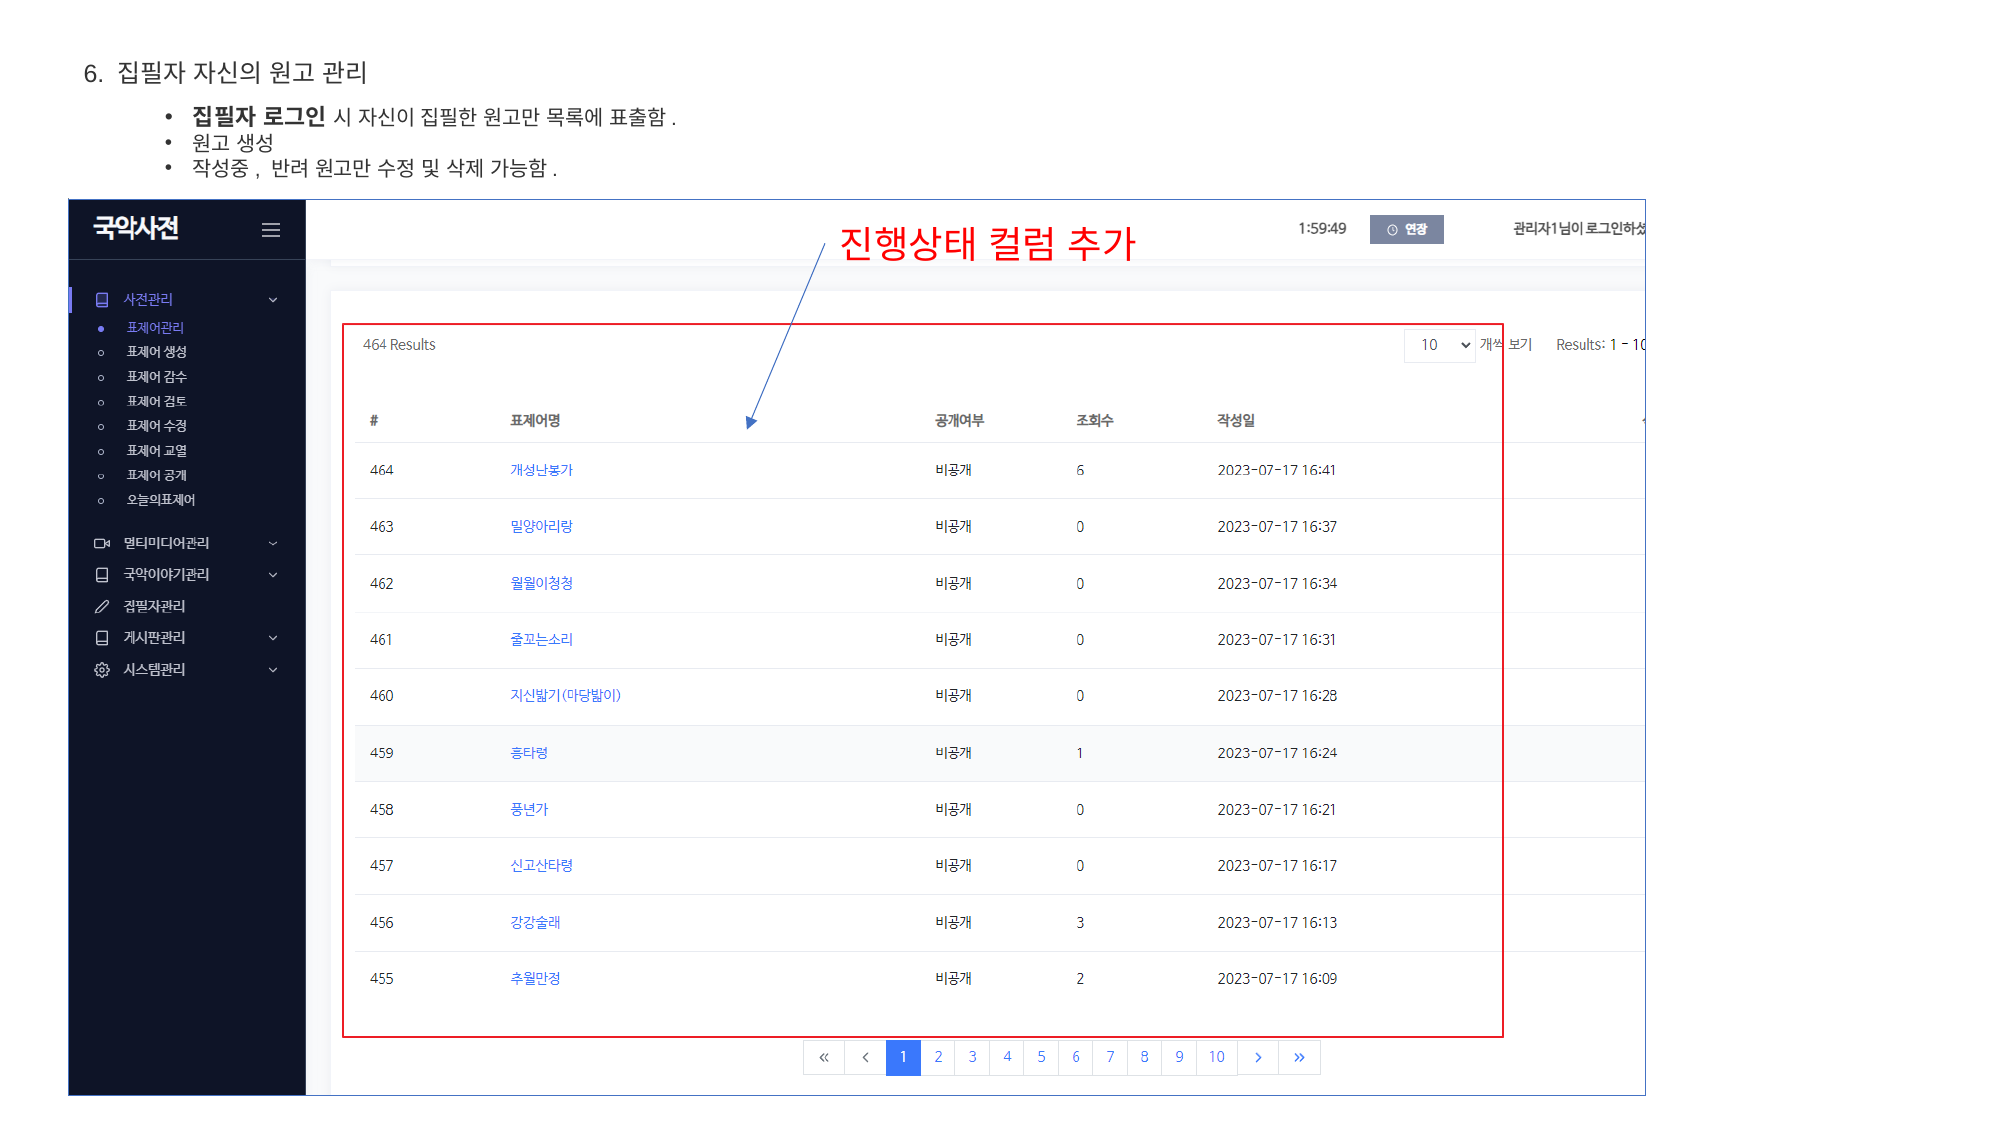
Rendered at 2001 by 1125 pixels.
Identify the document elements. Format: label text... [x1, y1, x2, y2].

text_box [746, 243, 825, 430]
text_box 6. 집필자 자신의 원고 관리 [68, 49, 1069, 95]
text_box 집필자 로그인 시 자신이 집필한 원고만 목록에 표출함. 원고 생성 작성중, 반려 원고만 수정 및 삭제 가능함. [150, 95, 1646, 188]
picture [68, 198, 1646, 1096]
